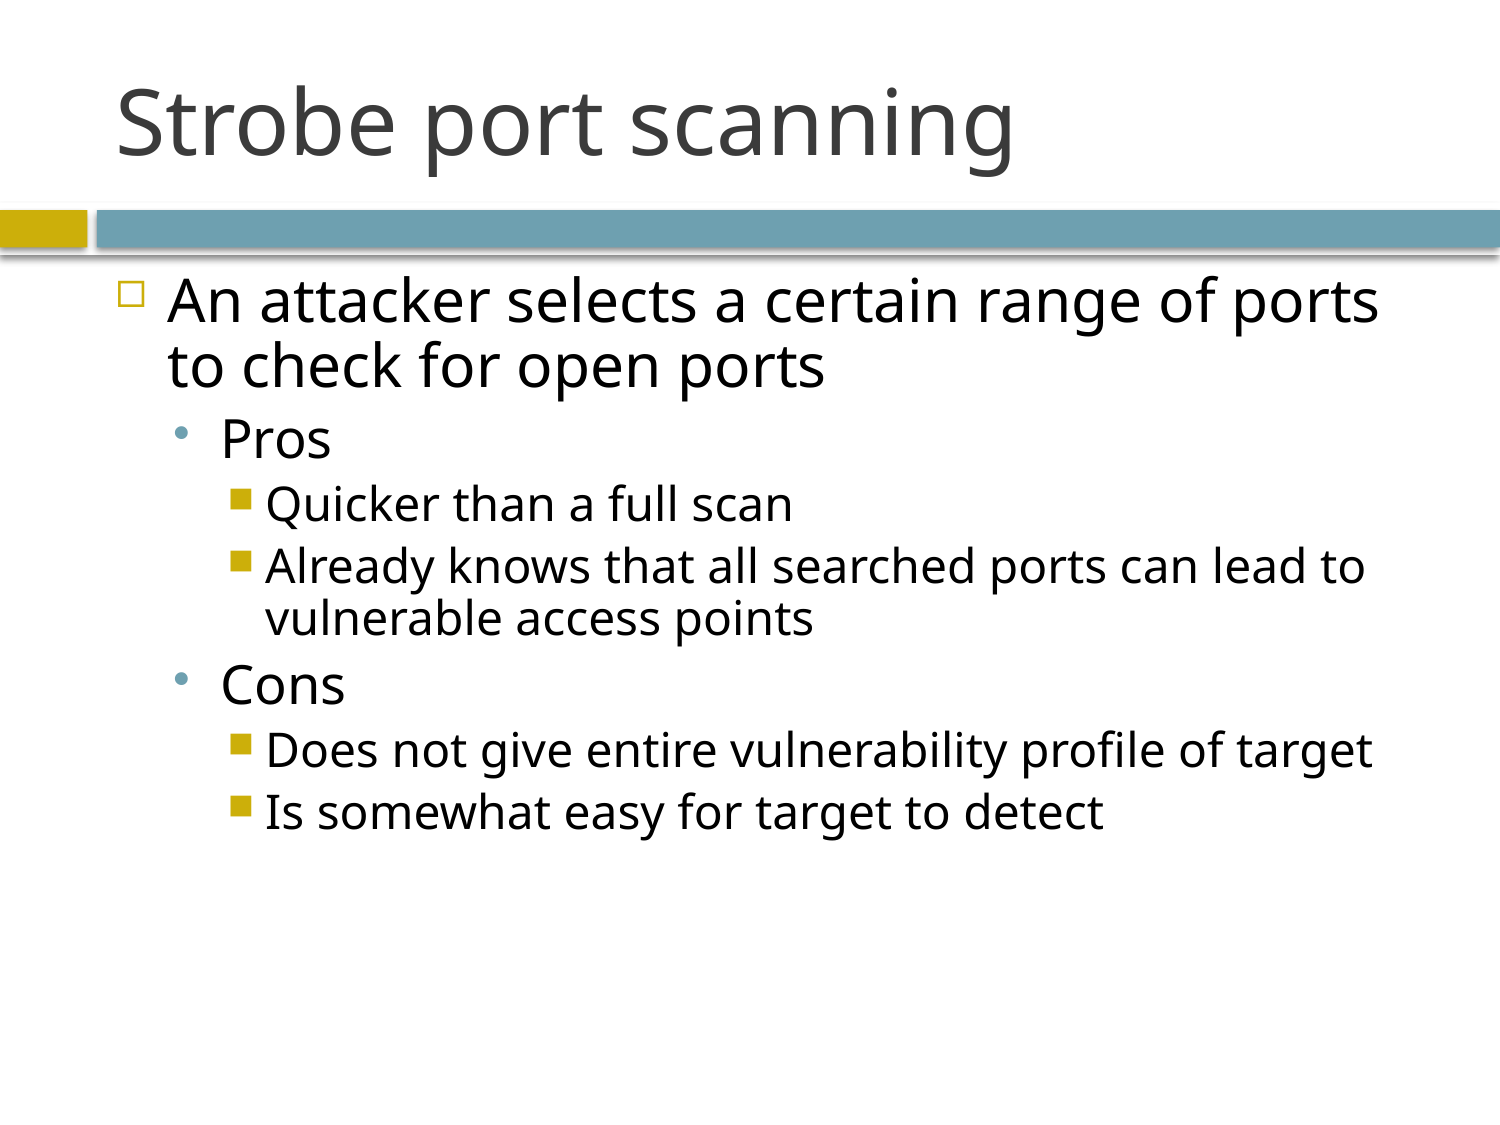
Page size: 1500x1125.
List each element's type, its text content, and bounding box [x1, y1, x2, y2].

list An attacker selects a certain range of ports to check for open ports Pros Quicker than a full scan Already knows that all searched ports can lead to vulnerable access points Cons Does not give entire vulnerability profile of target Is somewhat easy for target to detect [100, 262, 1438, 1005]
title Strobe port scanning [100, 37, 1438, 200]
